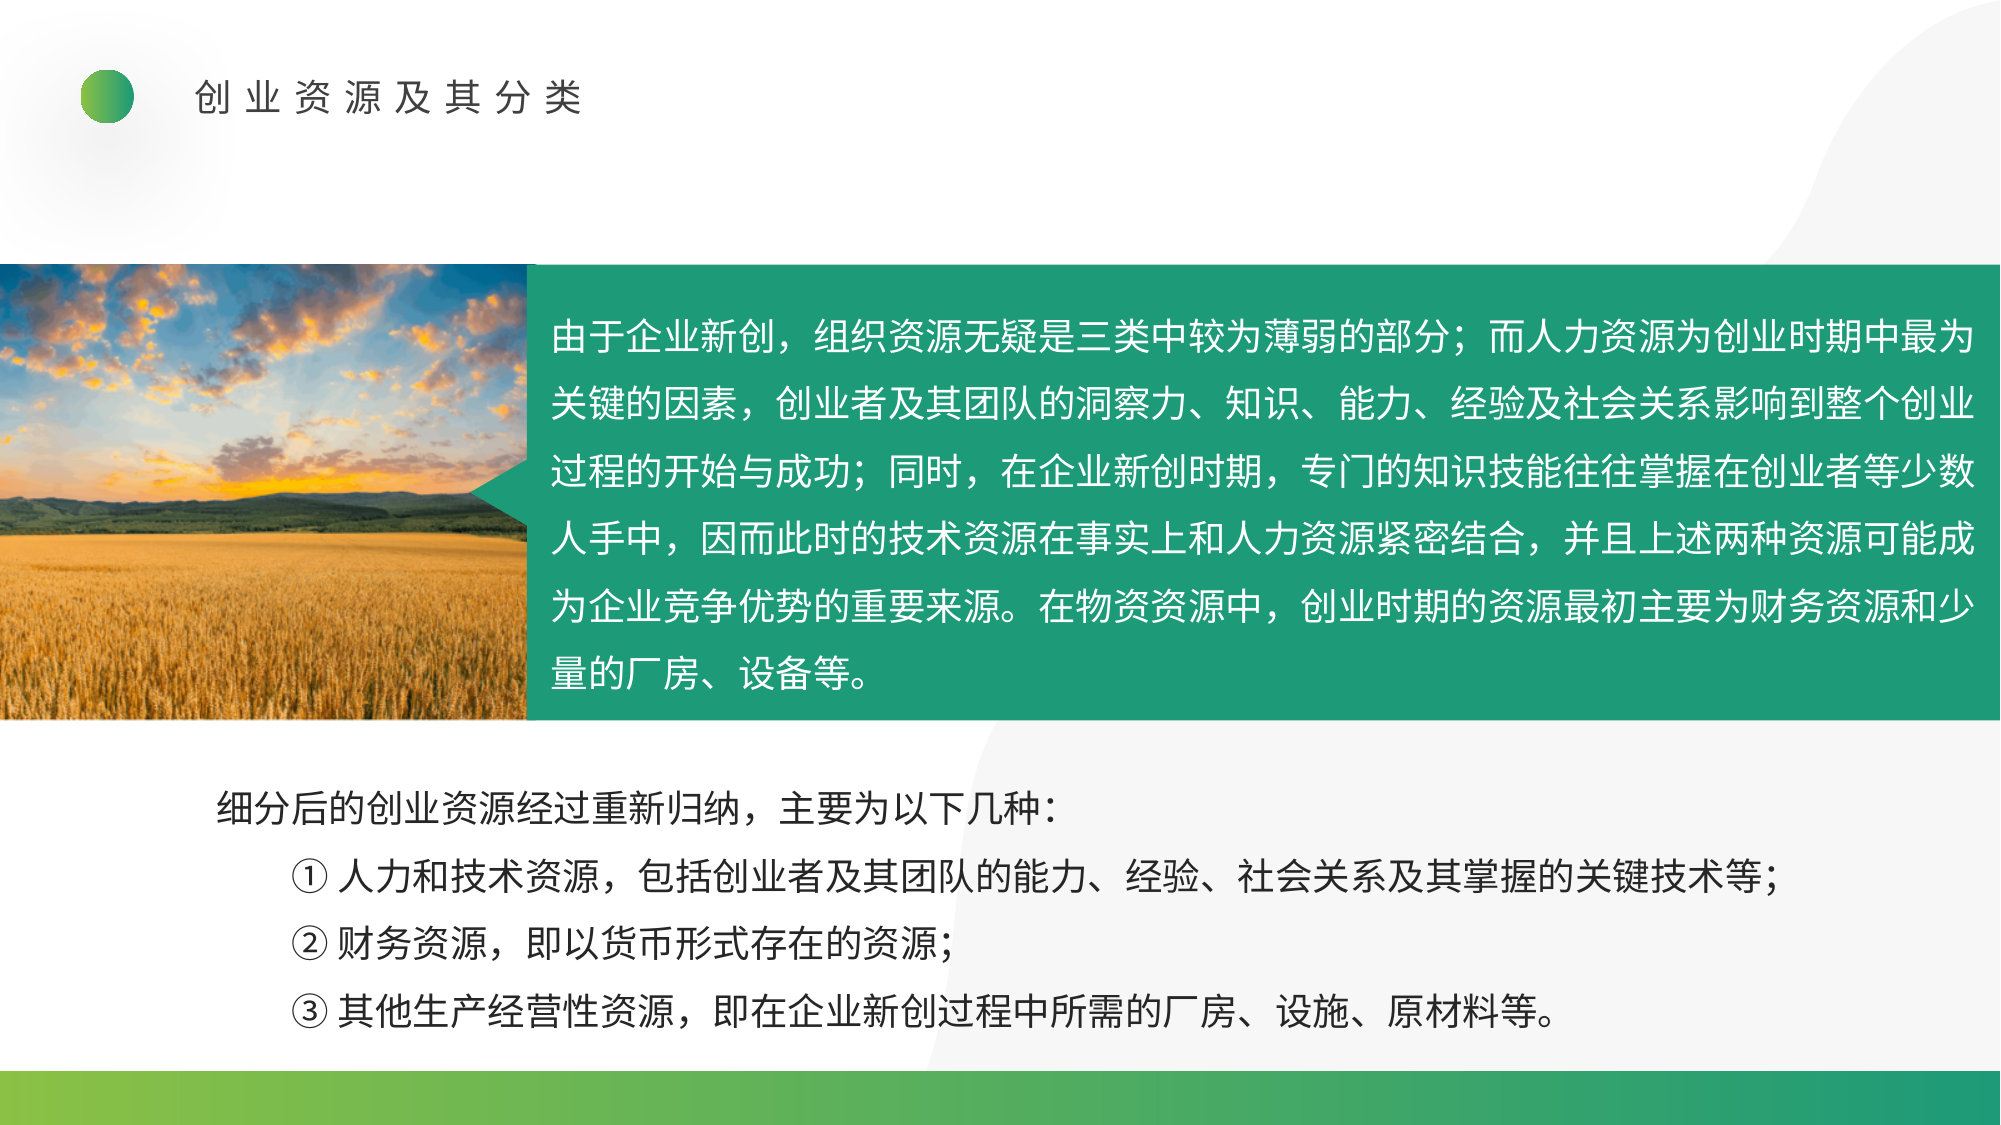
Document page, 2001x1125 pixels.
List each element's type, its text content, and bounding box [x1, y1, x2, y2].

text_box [469, 264, 2000, 721]
text_box 创业资源及其分类 [179, 66, 867, 127]
picture [0, 264, 469, 721]
text_box 细分后的创业资源经过重新归纳，主要为以下几种： ①人力和技术资源，包括创业者及其团队的能力、经验、社会关系及其掌握的关键技术等； ②财务资源，即以货币形式存在的资源； ③其他生产经营性资源，即在企业新创过程中所需的厂房、设施、原材料等。 [201, 755, 1799, 1040]
